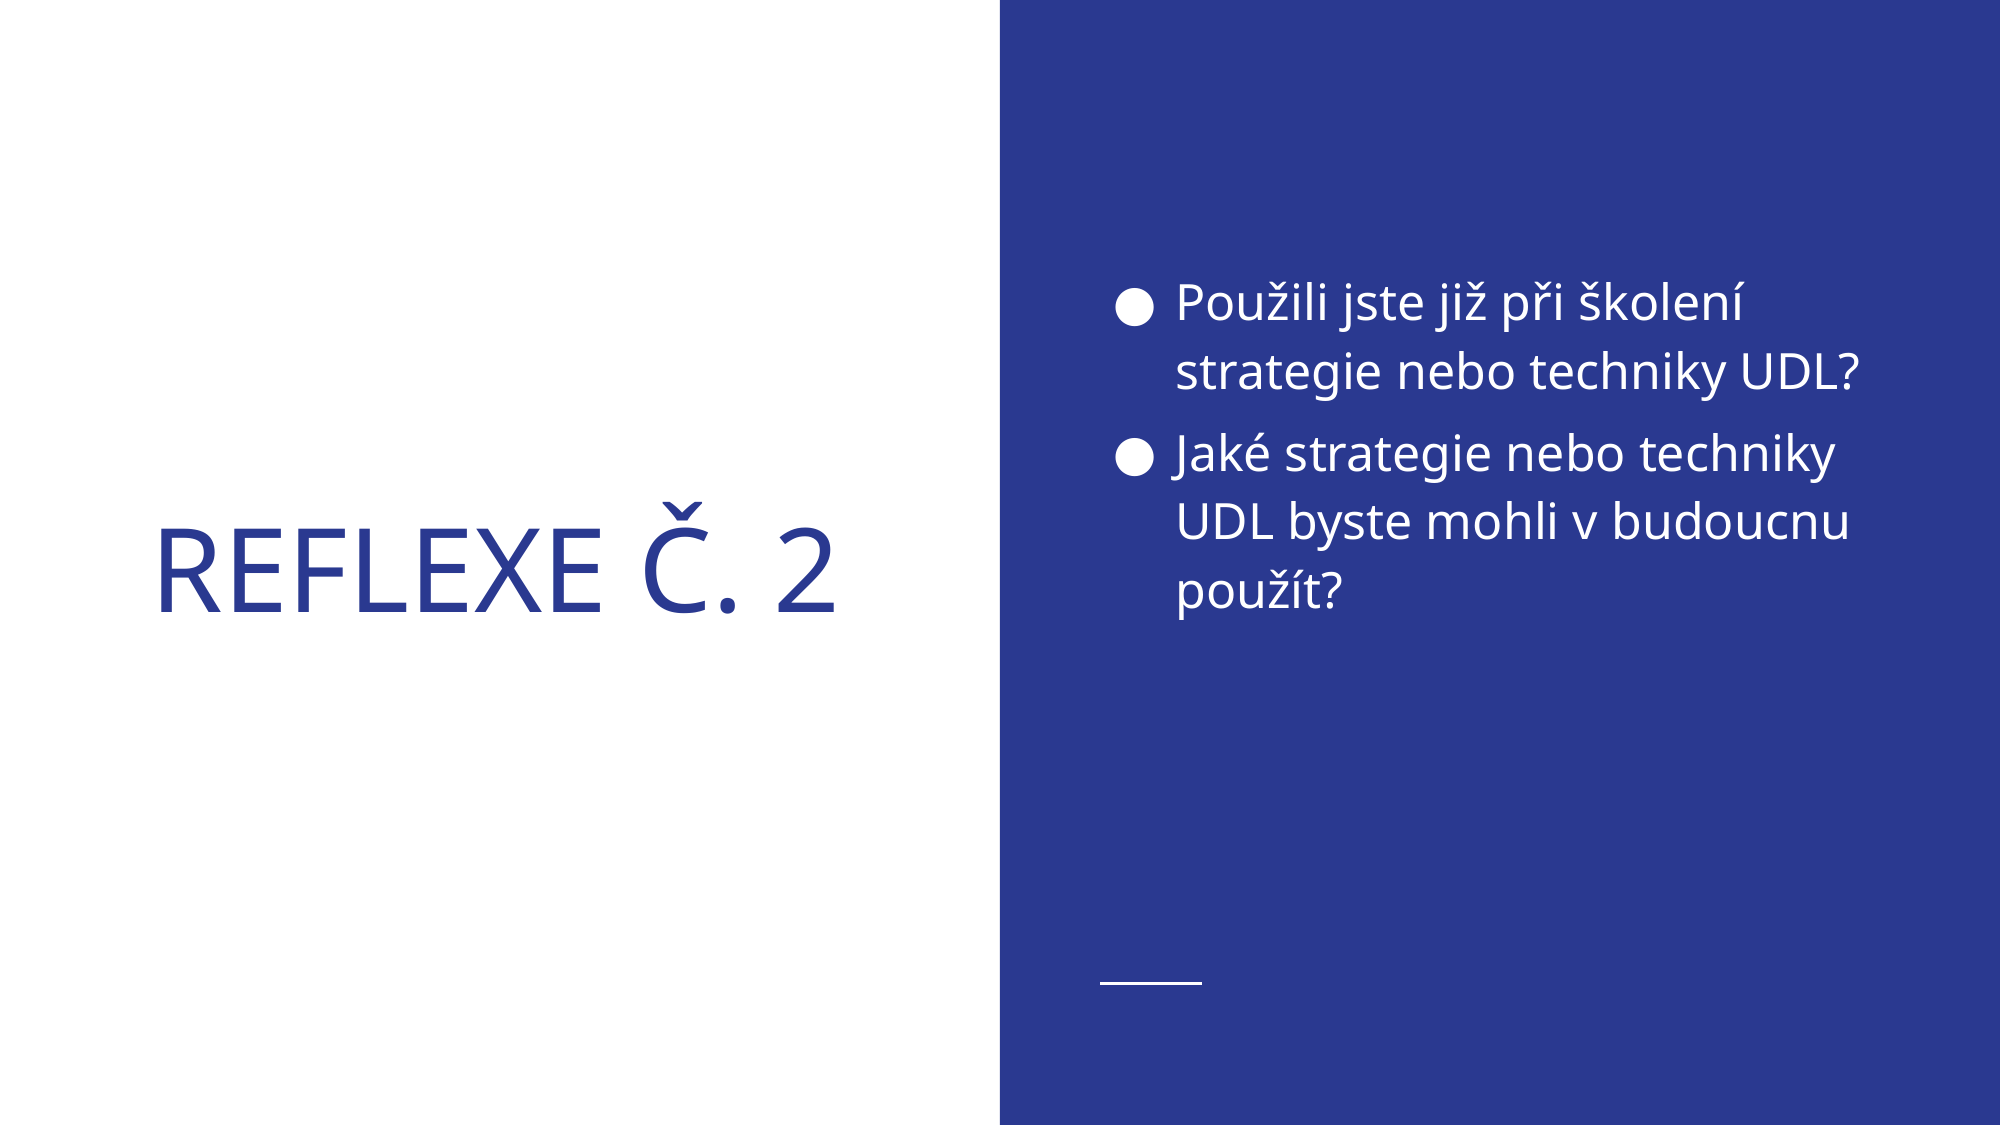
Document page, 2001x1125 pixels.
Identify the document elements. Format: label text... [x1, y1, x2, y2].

title REFLEXE Č. 2 [53, 469, 938, 656]
text_box Použili jste již při školení strategie nebo techniky UDL? Jaké strategie nebo techniky UDL byste mohli v budoucnu použít? [1080, 158, 1920, 967]
